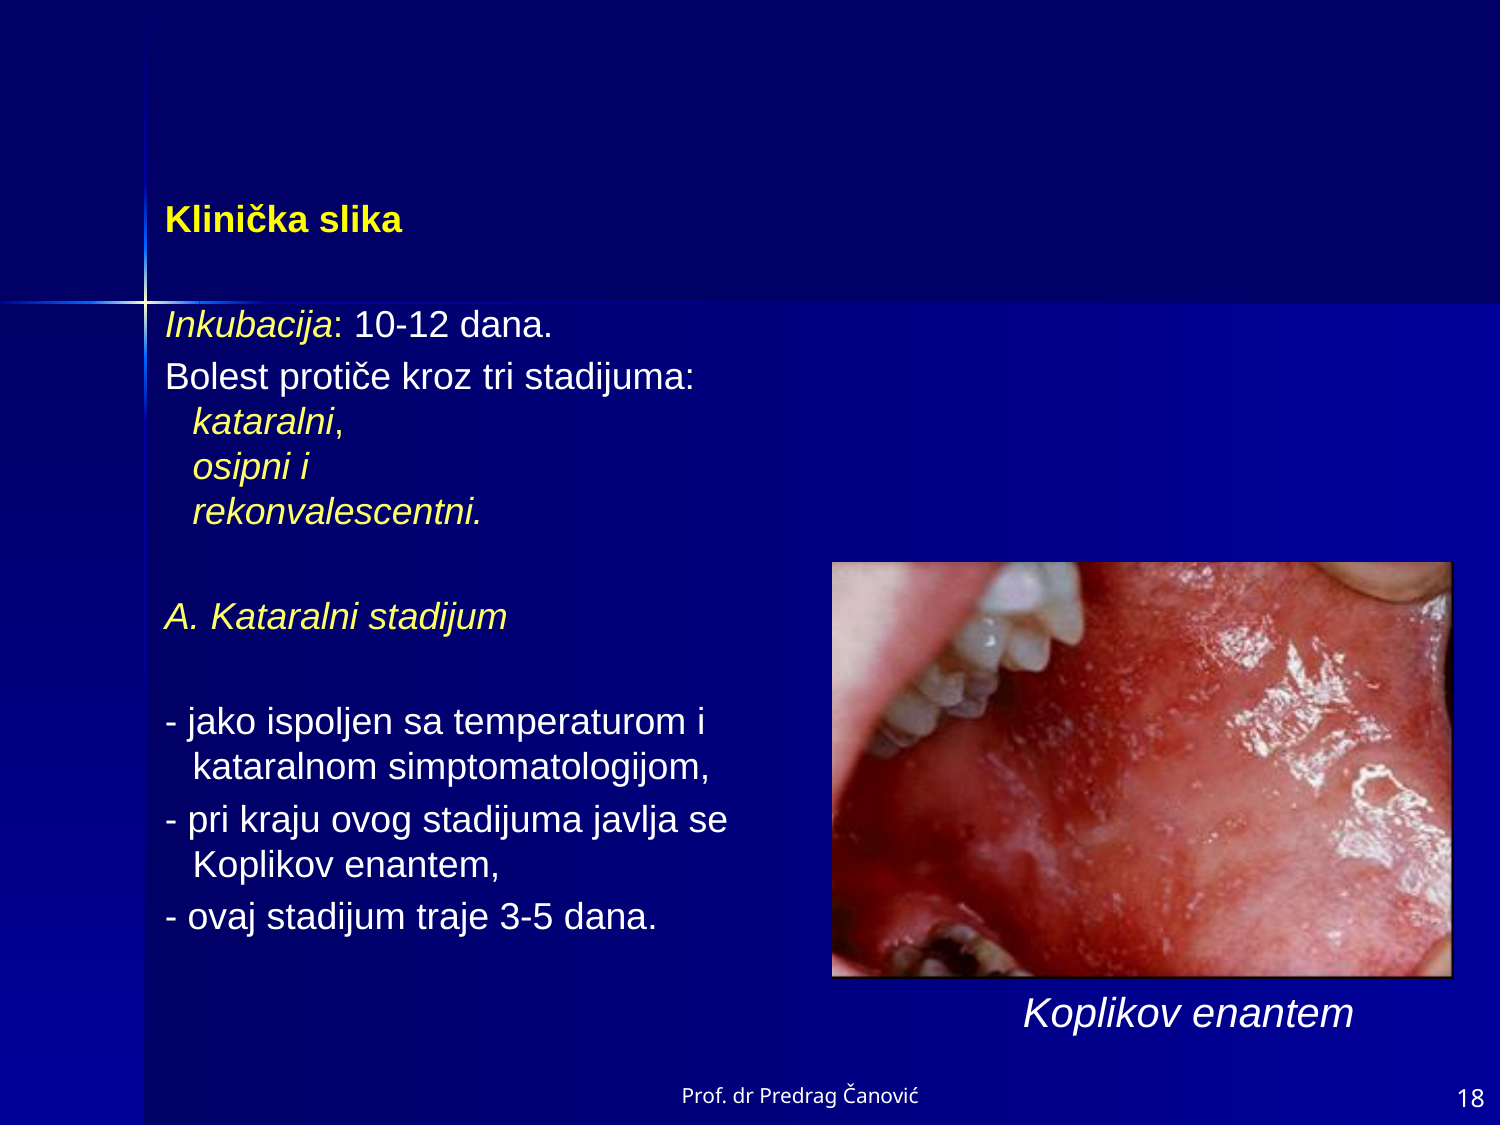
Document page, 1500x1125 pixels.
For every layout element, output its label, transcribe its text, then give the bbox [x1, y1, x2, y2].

picture [831, 561, 1454, 979]
text_box Klinička slika Inkubacija: 10-12 dana. Bolest protiče kroz tri stadijuma: kataralni, osipni i rekonvalescentni. A. Kataralni stadijum - jako ispoljen sa temperaturom i kataralnom simptomatologijom, - pri kraju ovog stadijuma javlja se Koplikov enantem, - ovaj stadijum traje 3-5 dana. [150, 187, 793, 945]
slide_number 18 [1187, 1074, 1500, 1125]
footer Prof. dr Predrag Čanović [562, 1074, 1038, 1125]
text_box Koplikov enantem [1008, 988, 1382, 1044]
